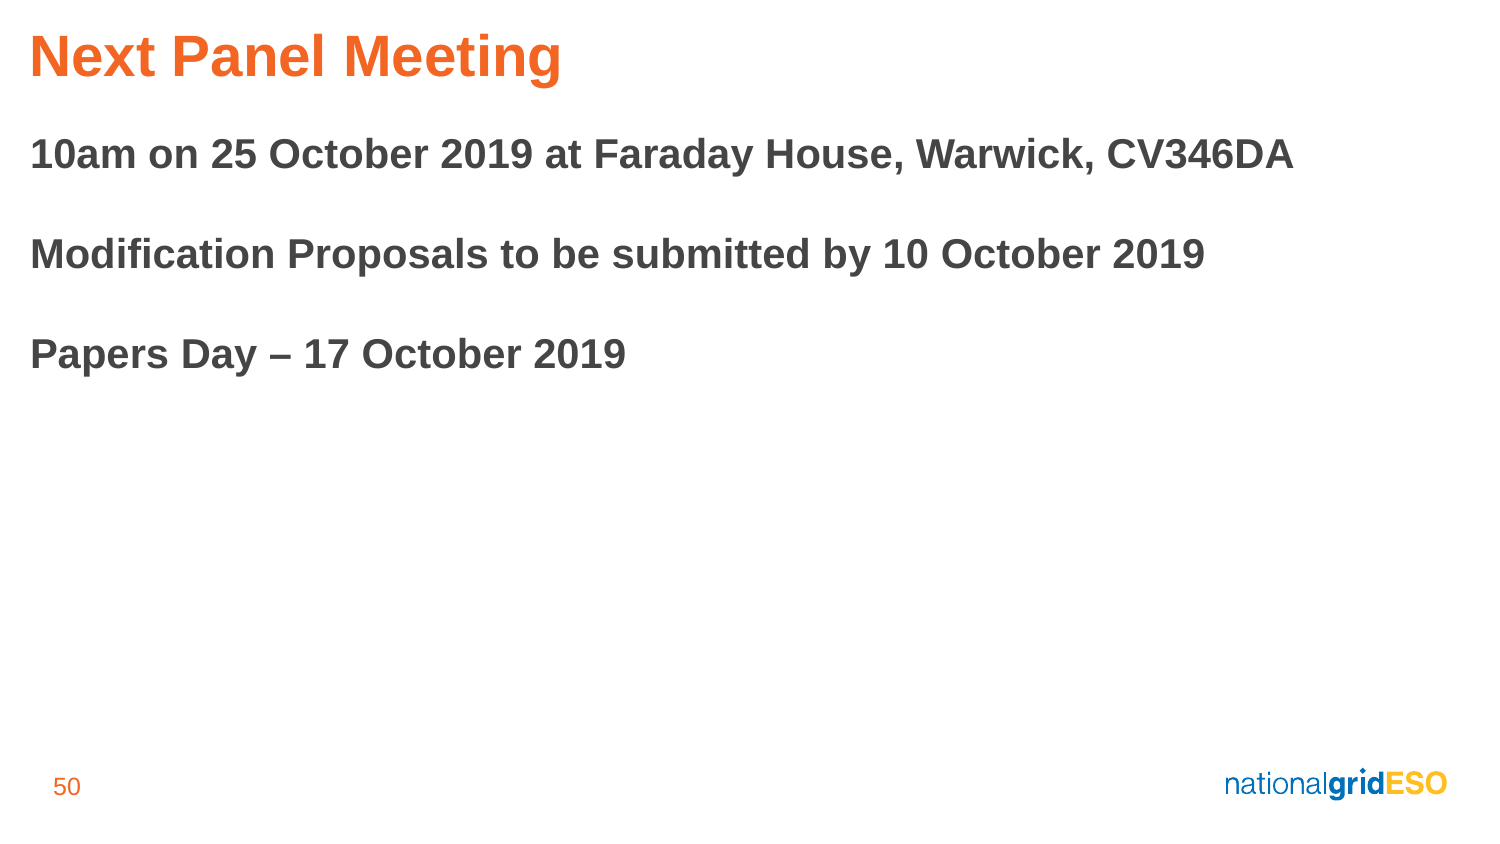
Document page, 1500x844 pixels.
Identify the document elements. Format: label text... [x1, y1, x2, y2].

title Next Panel Meeting [29, 32, 1069, 81]
text_box 10am on 25 October 2019 at Faraday House, Warwick, CV346DA Modification Proposals to be submitted by 10 October 2019 Papers Day – 17 October 2019 [29, 126, 1389, 472]
